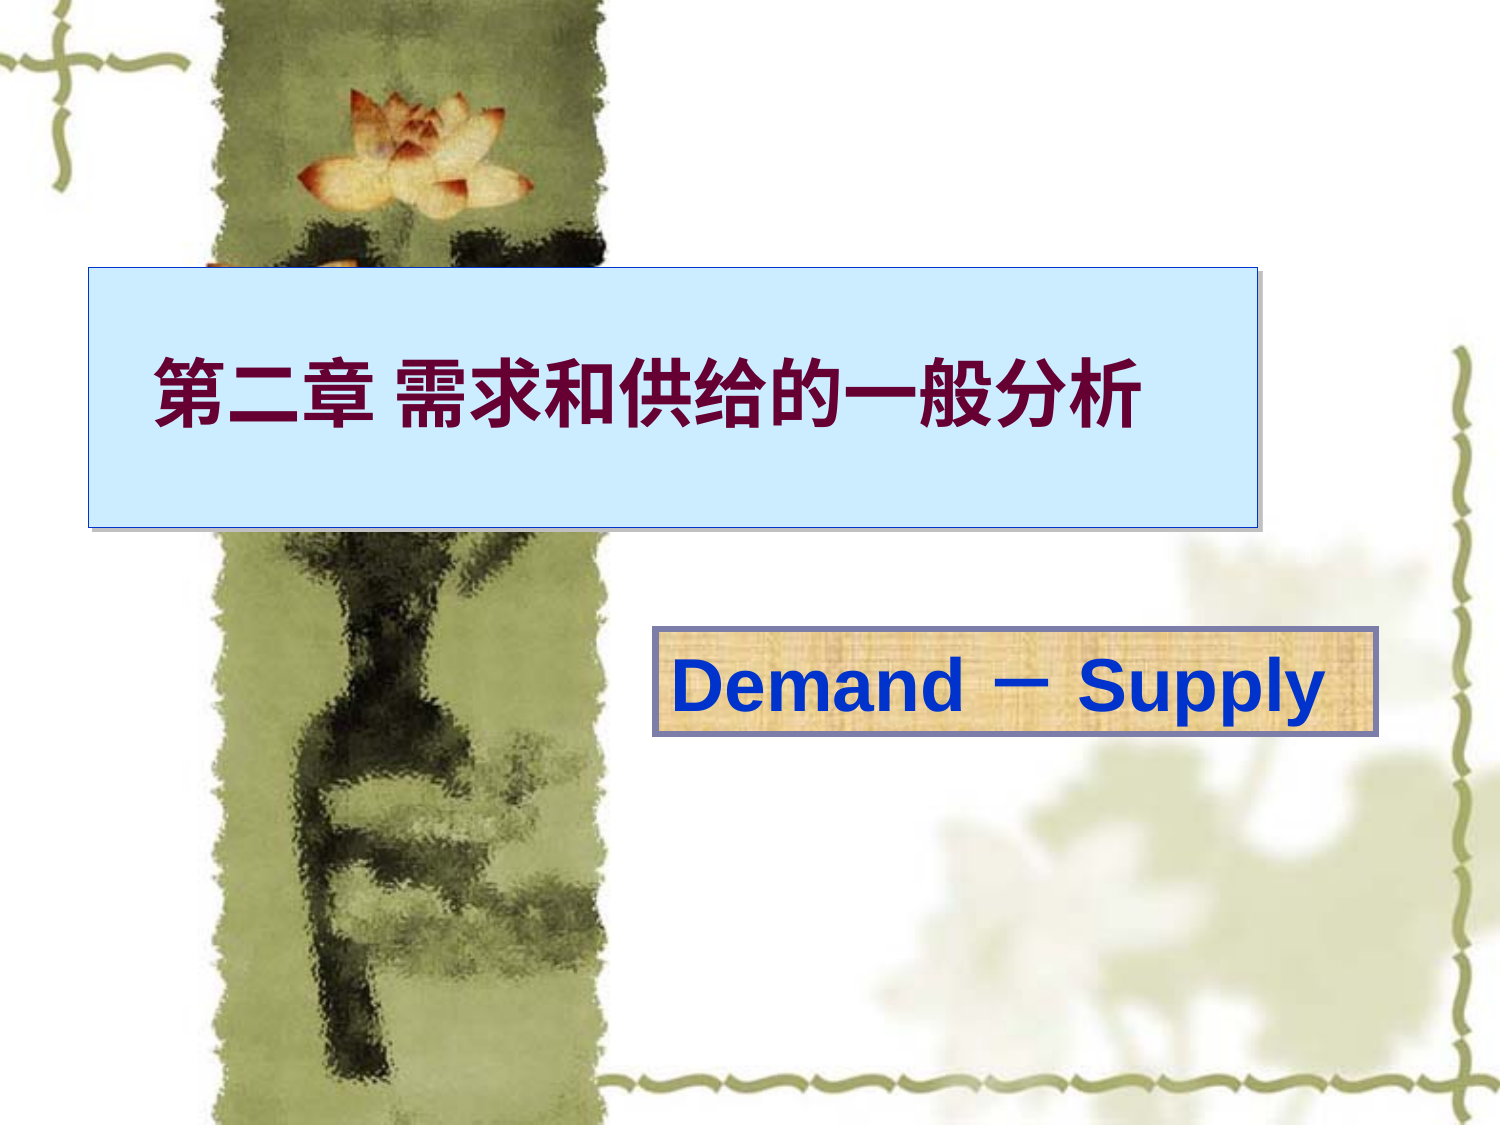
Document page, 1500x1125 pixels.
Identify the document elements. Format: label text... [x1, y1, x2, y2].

text_box Demand－Supply [655, 629, 1376, 734]
picture [0, 0, 1500, 1125]
title 第二章 需求和供给的一般分析 [88, 267, 1258, 528]
